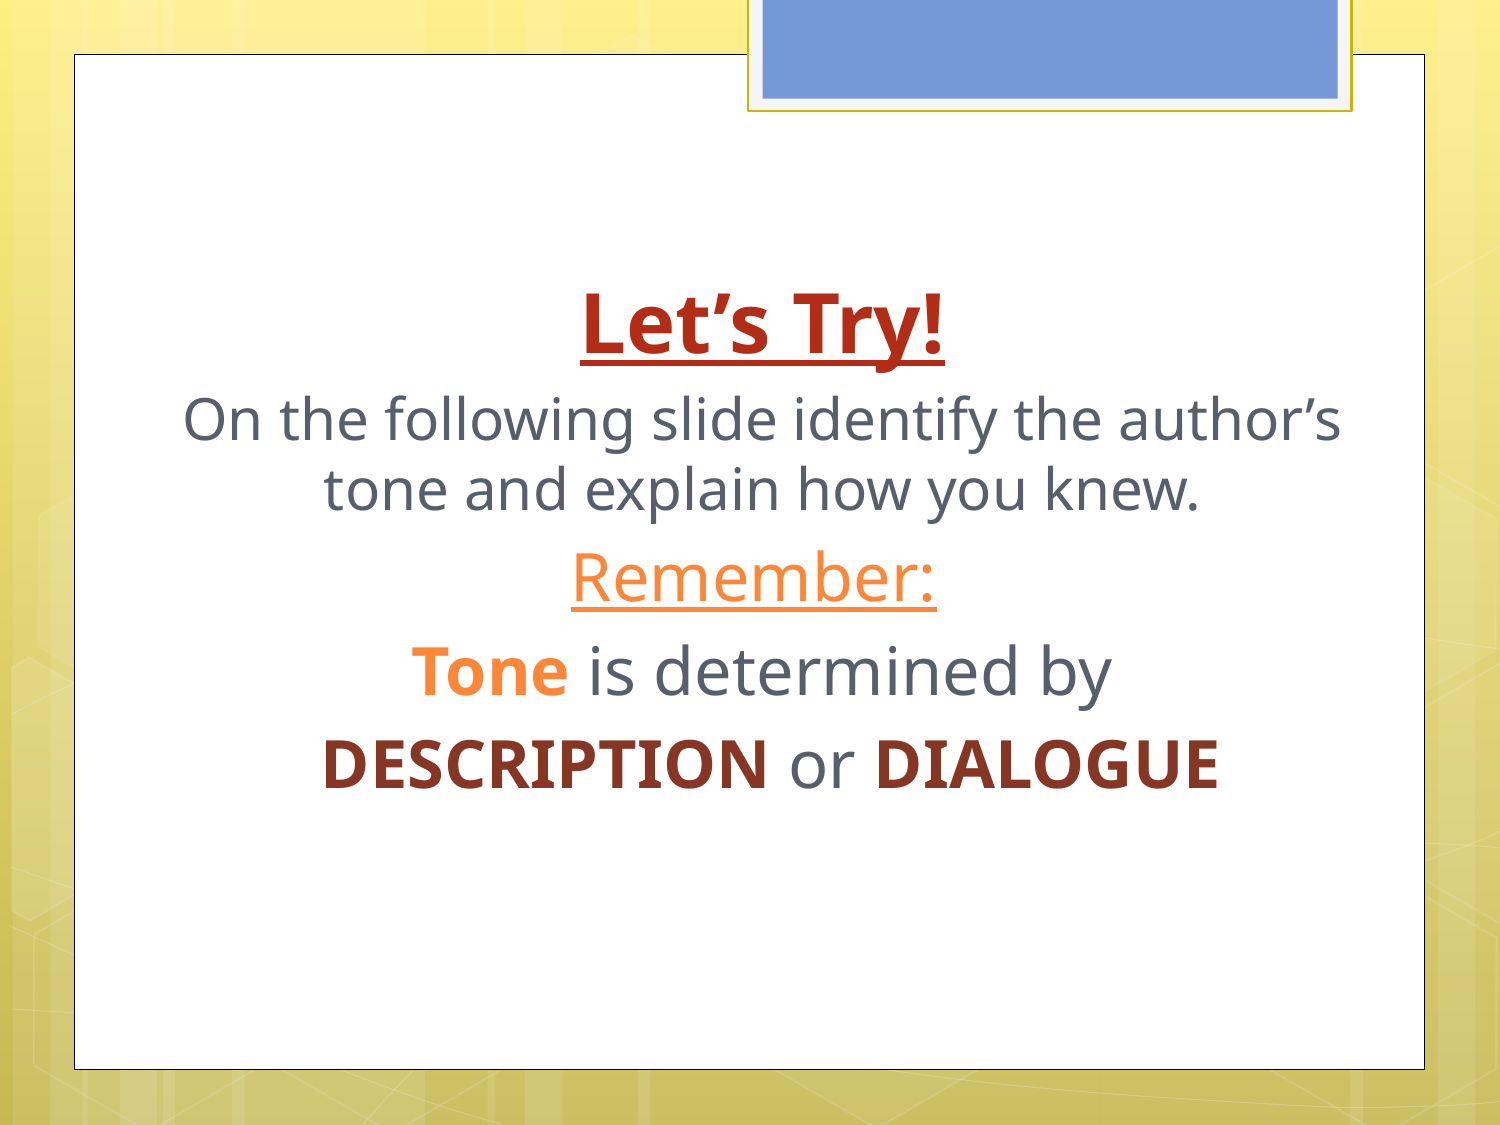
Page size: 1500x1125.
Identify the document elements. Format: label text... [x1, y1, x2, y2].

list Let’s Try! On the following slide identify the author’s tone and explain how you knew. Remember: Tone is determined by DESCRIPTION or DIALOGUE [150, 262, 1375, 1019]
